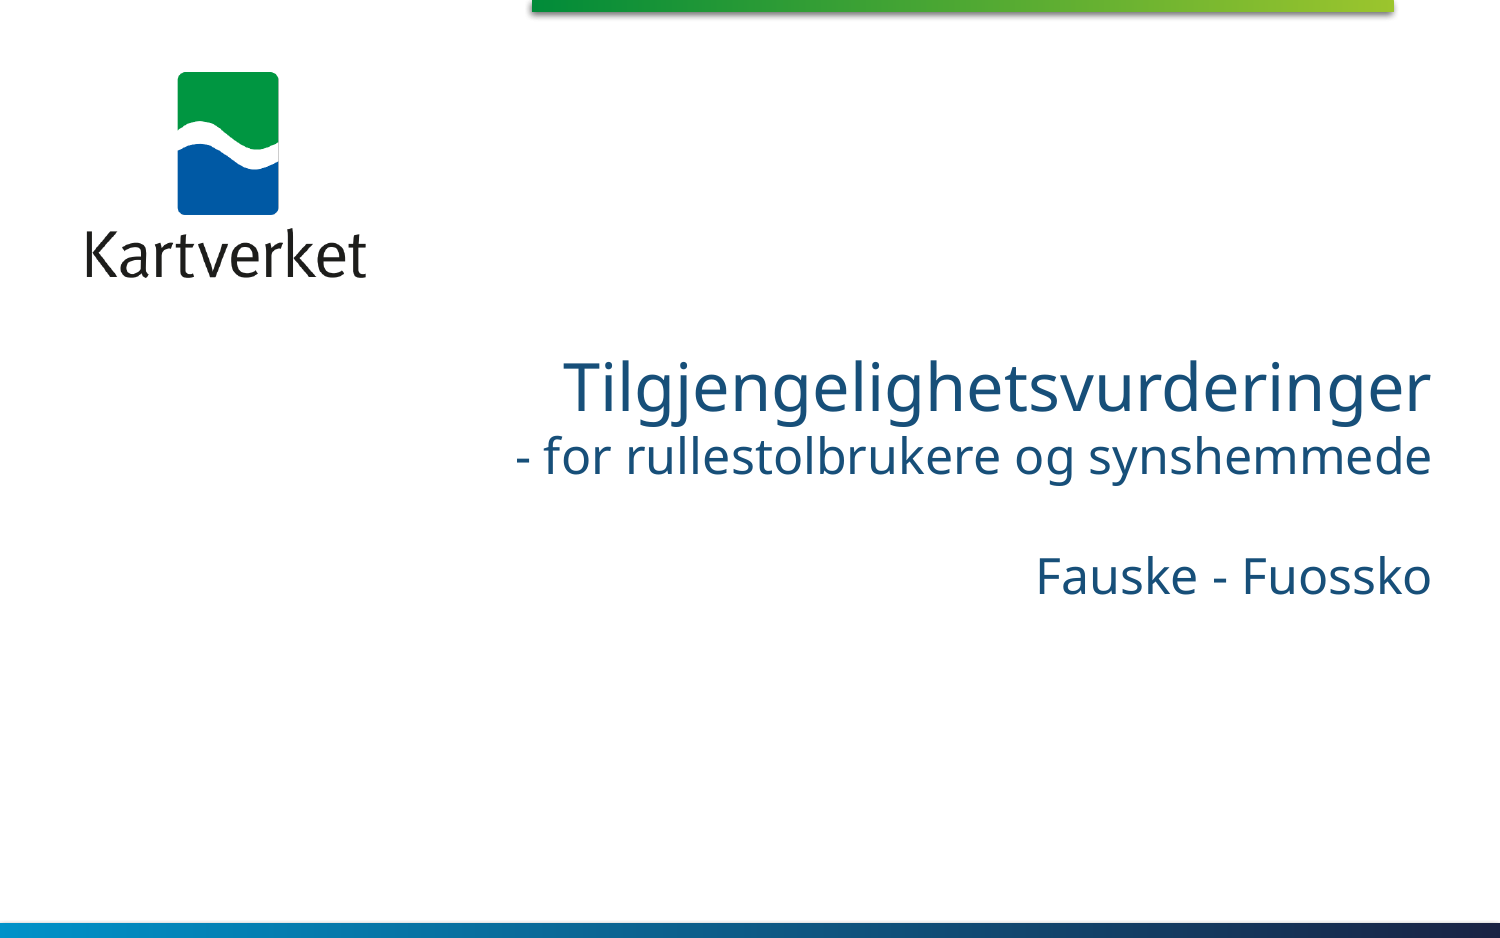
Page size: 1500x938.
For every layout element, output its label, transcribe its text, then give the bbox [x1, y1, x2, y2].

text_box Tilgjengelighetsvurderinger - for rullestolbrukere og synshemmede Fauske - Fuossko [66, 337, 1449, 613]
